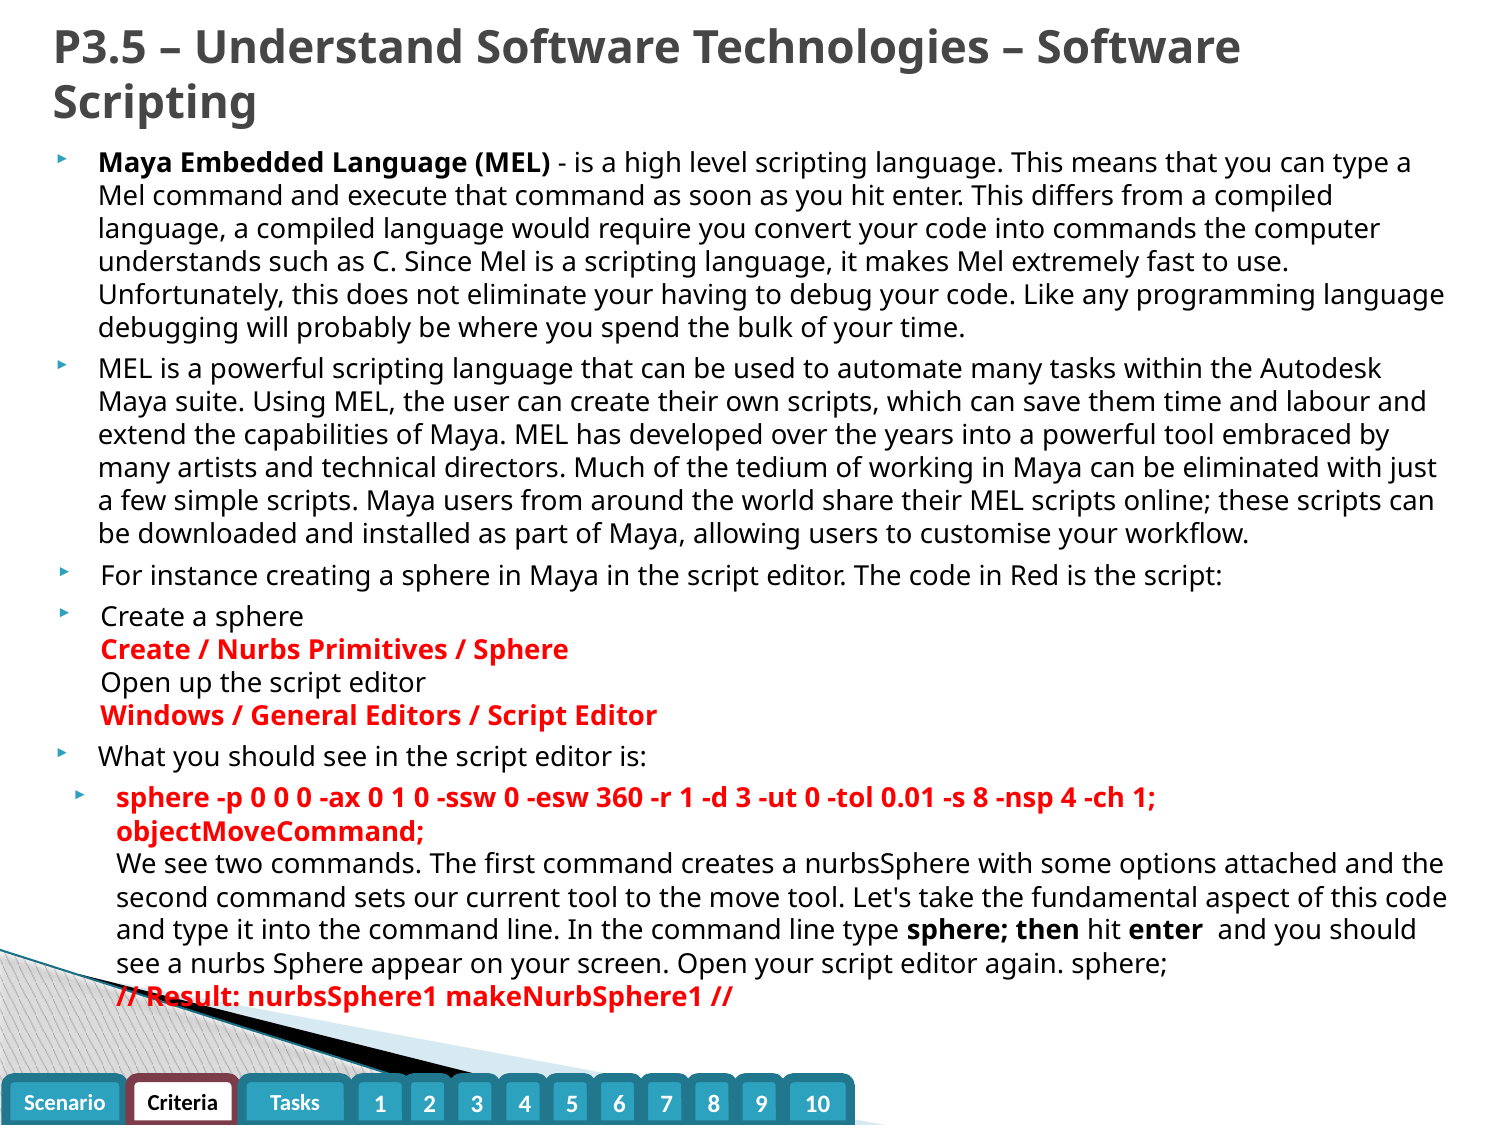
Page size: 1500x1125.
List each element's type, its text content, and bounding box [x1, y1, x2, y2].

list Maya Embedded Language (MEL) - is a high level scripting language. This means that you can type a Mel command and execute that command as soon as you hit enter. This differs from a compiled language, a compiled language would require you convert your code into commands the computer understands such as C. Since Mel is a scripting language, it makes Mel extremely fast to use. Unfortunately, this does not eliminate your having to debug your code. Like any programming language debugging will probably be where you spend the bulk of your time. MEL is a powerful scripting language that can be used to automate many tasks within the Autodesk Maya suite. Using MEL, the user can create their own scripts, which can save them time and labour and extend the capabilities of Maya. MEL has developed over the years into a powerful tool embraced by many artists and technical directors. Much of the tedium of working in Maya can be eliminated with just a few simple scripts. Maya users from around the world share their MEL scripts online; these scripts can be downloaded and installed as part of Maya, allowing users to customise your workflow. For instance creating a sphere in Maya in the script editor. The code in Red is the script: Create a sphere Create / Nurbs Primitives / Sphere Open up the script editor Windows / General Editors / Script Editor What you should see in the script editor is: sphere -p 0 0 0 -ax 0 1 0 -ssw 0 -esw 360 -r 1 -d 3 -ut 0 -tol 0.01 -s 8 -nsp 4 -ch 1; objectMoveCommand; We see two commands. The first command creates a nurbsSphere with some options attached and the second command sets our current tool to the move tool. Let's take the fundamental aspect of this code and type it into the command line. In the command line type sphere; then hit enter and you should see a nurbs Sphere appear on your screen. Open your script editor again. sphere; // Result: nurbsSphere1 makeNurbSphere1 // [41, 137, 1471, 1047]
title P3.5 – Understand Software Technologies – Software Scripting [37, 19, 1471, 126]
